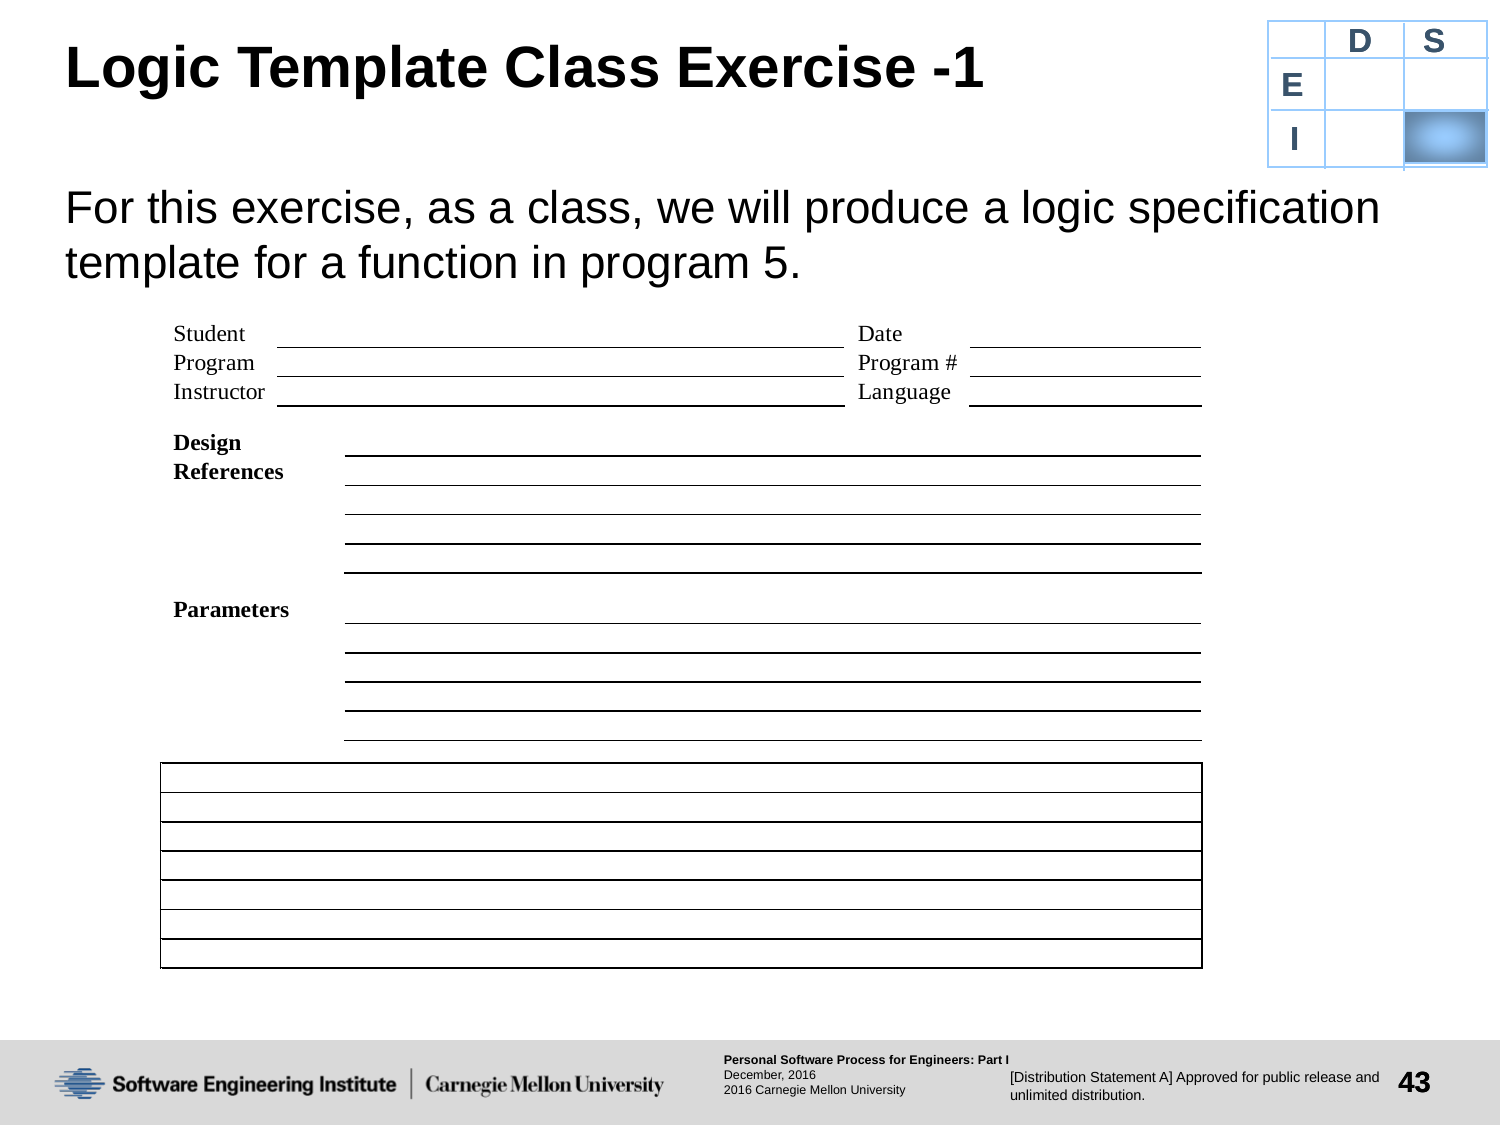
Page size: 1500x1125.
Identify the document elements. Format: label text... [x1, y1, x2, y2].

picture [1266, 12, 1493, 174]
list For this exercise, as a class, we will produce a logic specification template for a function in program 5. [65, 177, 1431, 1000]
picture [46, 1061, 673, 1104]
title Logic Template Class Exercise -1 [65, 37, 1266, 148]
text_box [75, 318, 1285, 1001]
